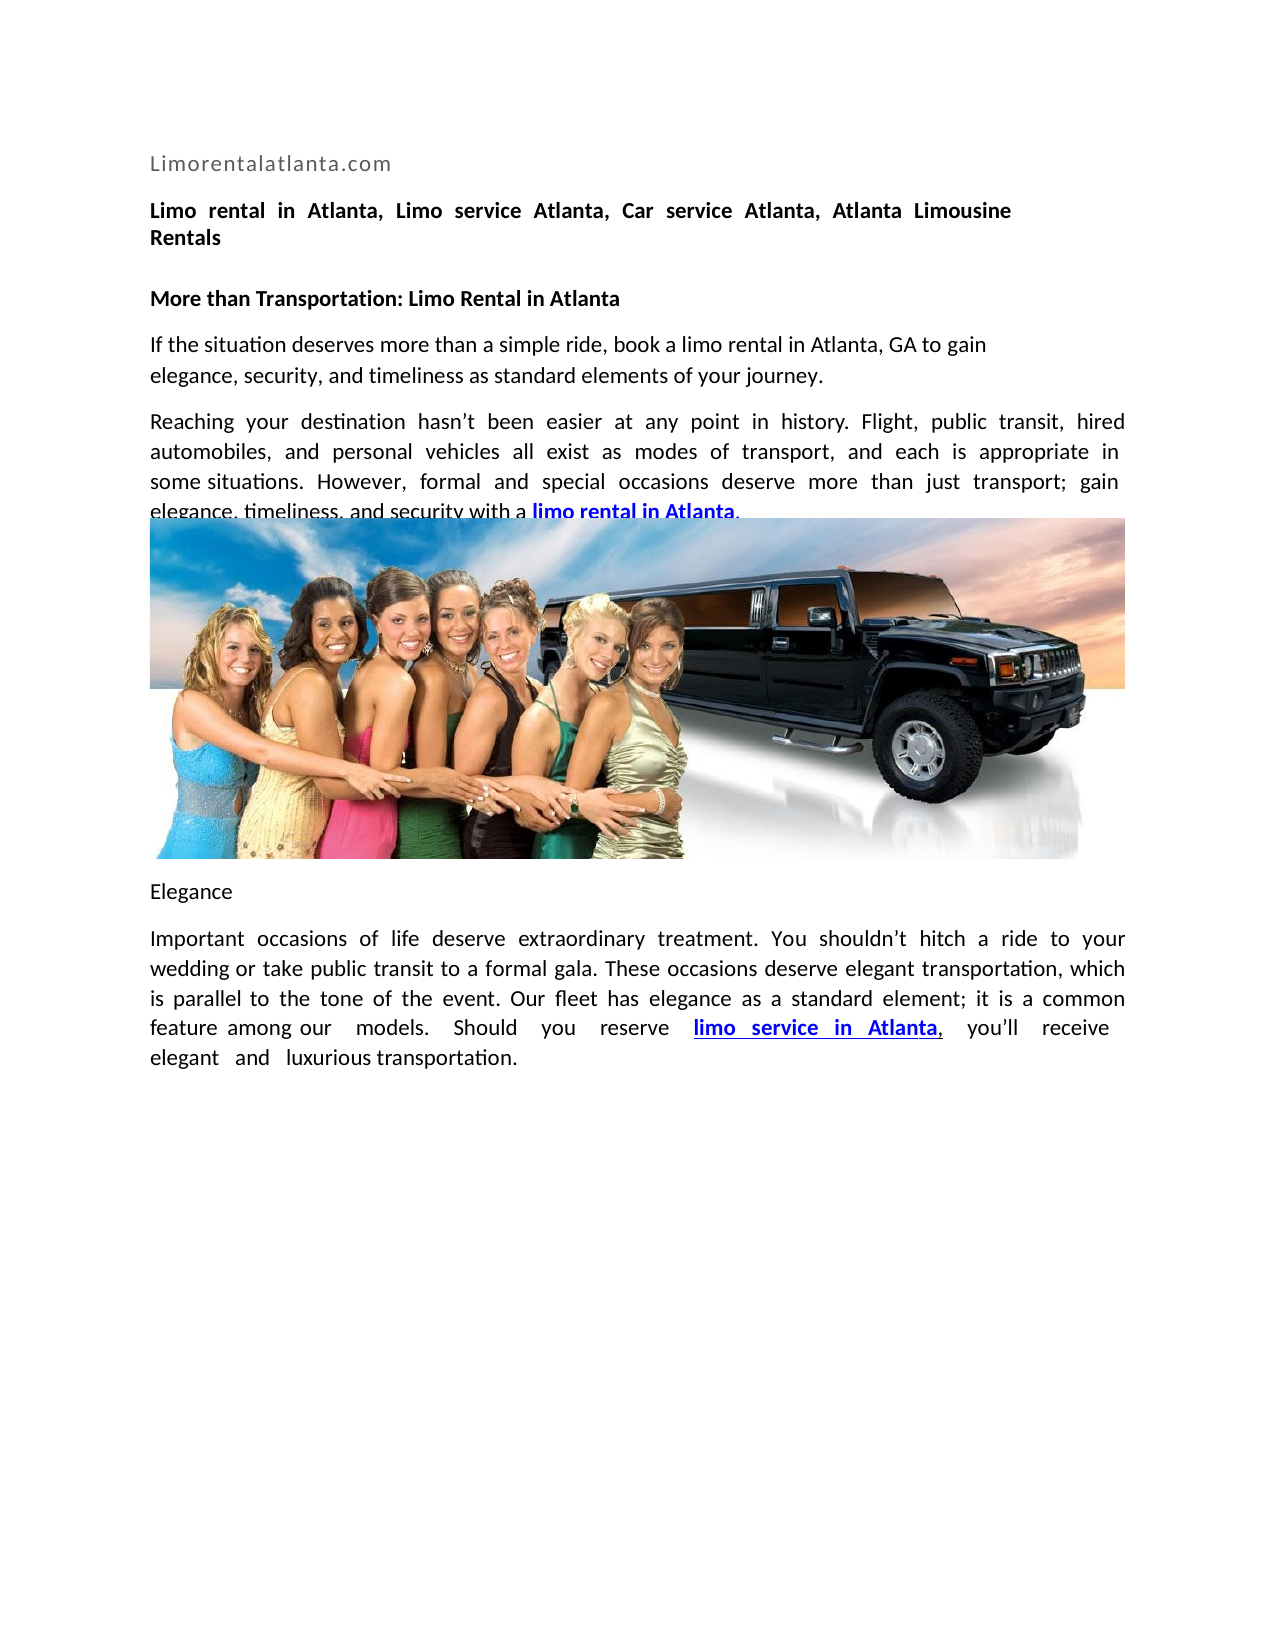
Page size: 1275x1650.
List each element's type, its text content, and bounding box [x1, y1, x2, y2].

text_box Elegance Important occasions of life deserve extraordinary treatment. You shouldn’t hitch a ride to your wedding or take public transit to a formal gala. These occasions deserve elegant transportation, which is parallel to the tone of the event. Our fleet has elegance as a standard element; it is a common feature among our models. Should you reserve limo service in Atlanta, you’ll receive elegant and luxurious transportation. [147, 876, 1128, 1076]
text_box Limorentalatlanta.com Limo rental in Atlanta, Limo service Atlanta, Car service Atlanta, Atlanta Limousine Rentals More than Transportation: Limo Rental in Atlanta If the situation deserves more than a simple ride, book a limo rental in Atlanta, GA to gain elegance, security, and timeliness as standard elements of your journey. Reaching your destination hasn’t been easier at any point in history. Flight, public transit, hired automobiles, and personal vehicles all exist as modes of transport, and each is appropriate in some situations. However, formal and special occasions deserve more than just transport; gain elegance, timeliness, and security with a limo rental in Atlanta. [147, 148, 1128, 502]
text_box [149, 518, 1125, 859]
